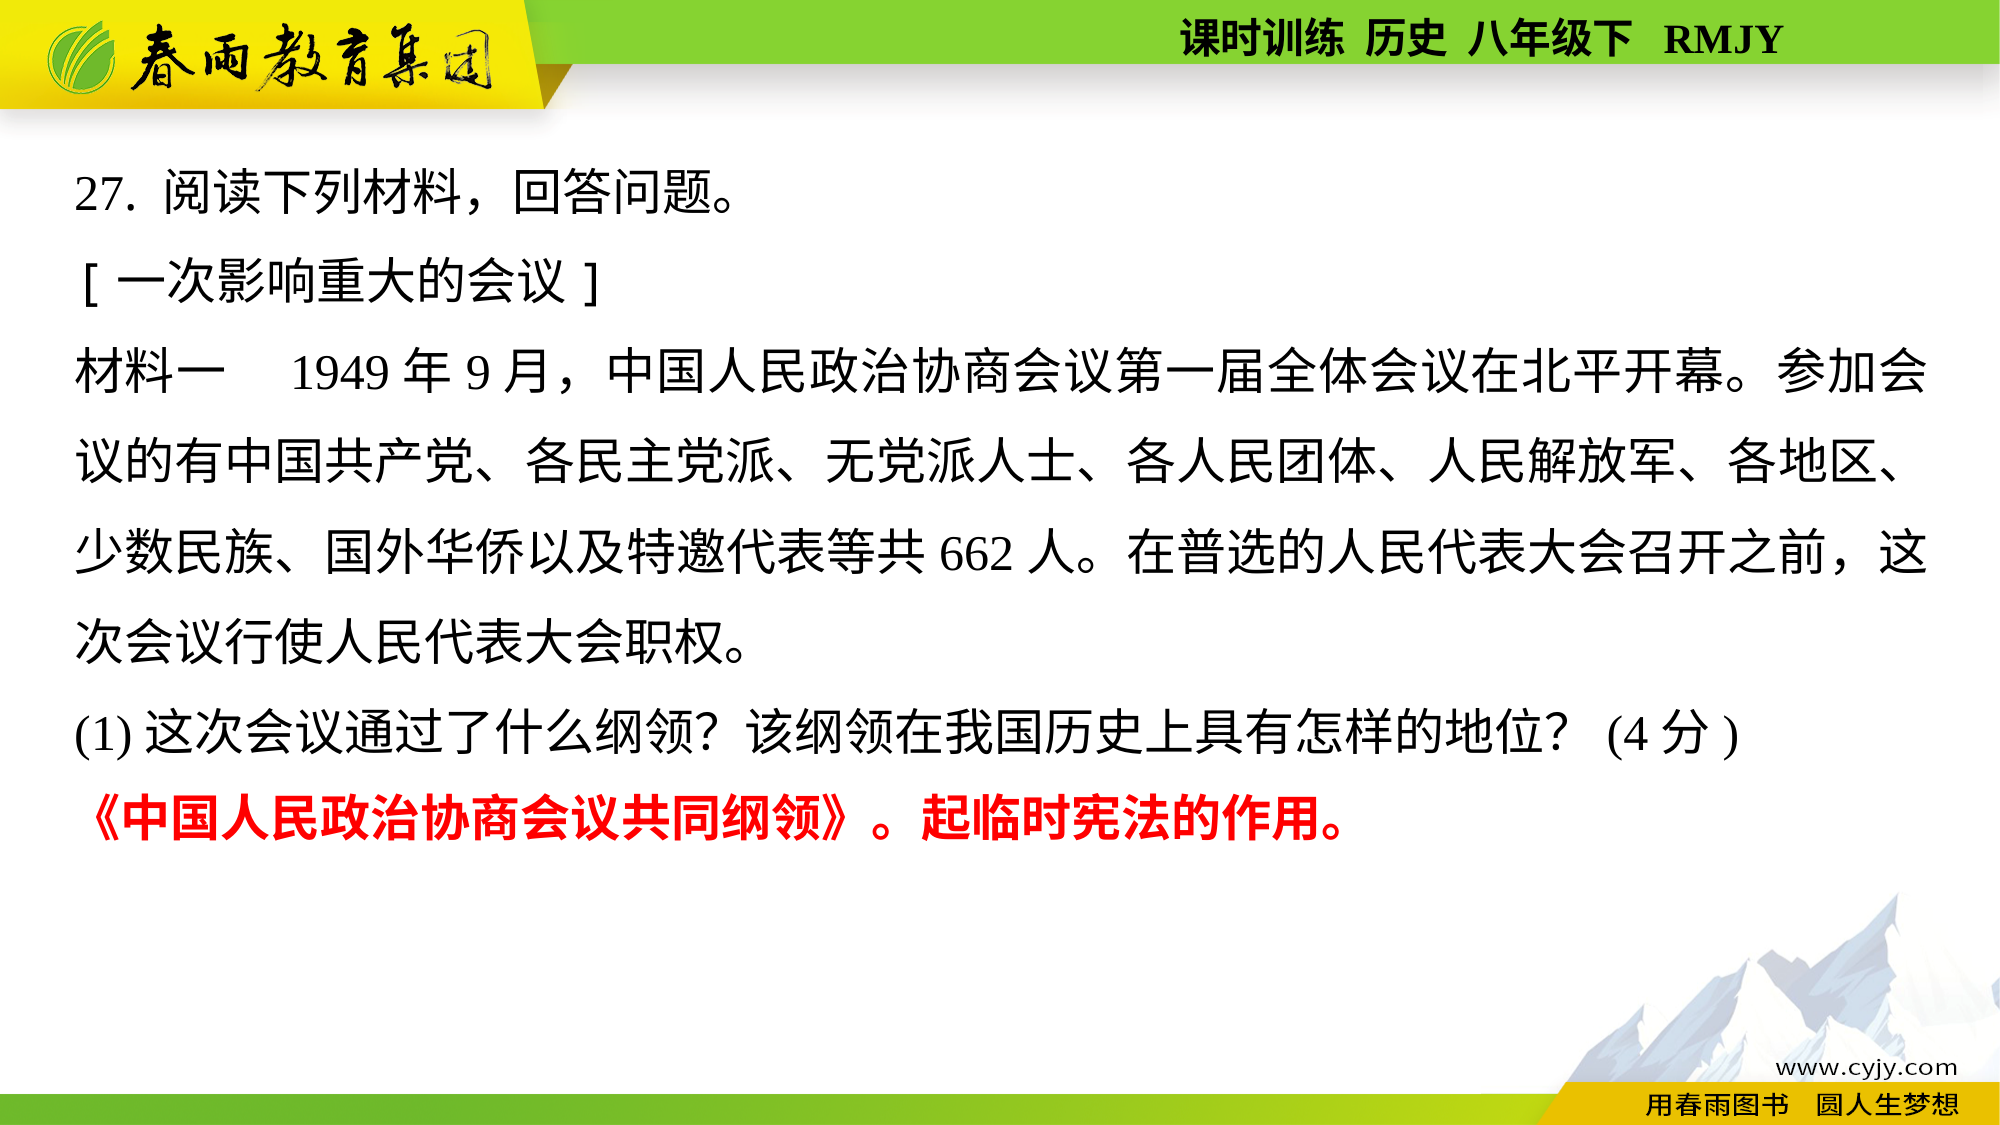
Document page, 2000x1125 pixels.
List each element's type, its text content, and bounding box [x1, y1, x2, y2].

list 27. 阅读下列材料，回答问题。 [一次影响重大的会议] 材料一 1949年9月，中国人民政治协商会议第一届全体会议在北平开幕。参加会议的有中国共产党、各民主党派、无党派人士、各人民团体、人民解放军、各地区、少数民族、国外华侨以及特邀代表等共662人。在普选的人民代表大会召开之前，这次会议行使人民代表大会职权。 (1)这次会议通过了什么纲领？该纲领在我国历史上具有怎样的地位？(4分) [59, 122, 1944, 748]
text_box 《中国人民政治协商会议共同纲领》。起临时宪法的作用。 [56, 748, 1944, 854]
picture [0, 0, 2000, 1125]
